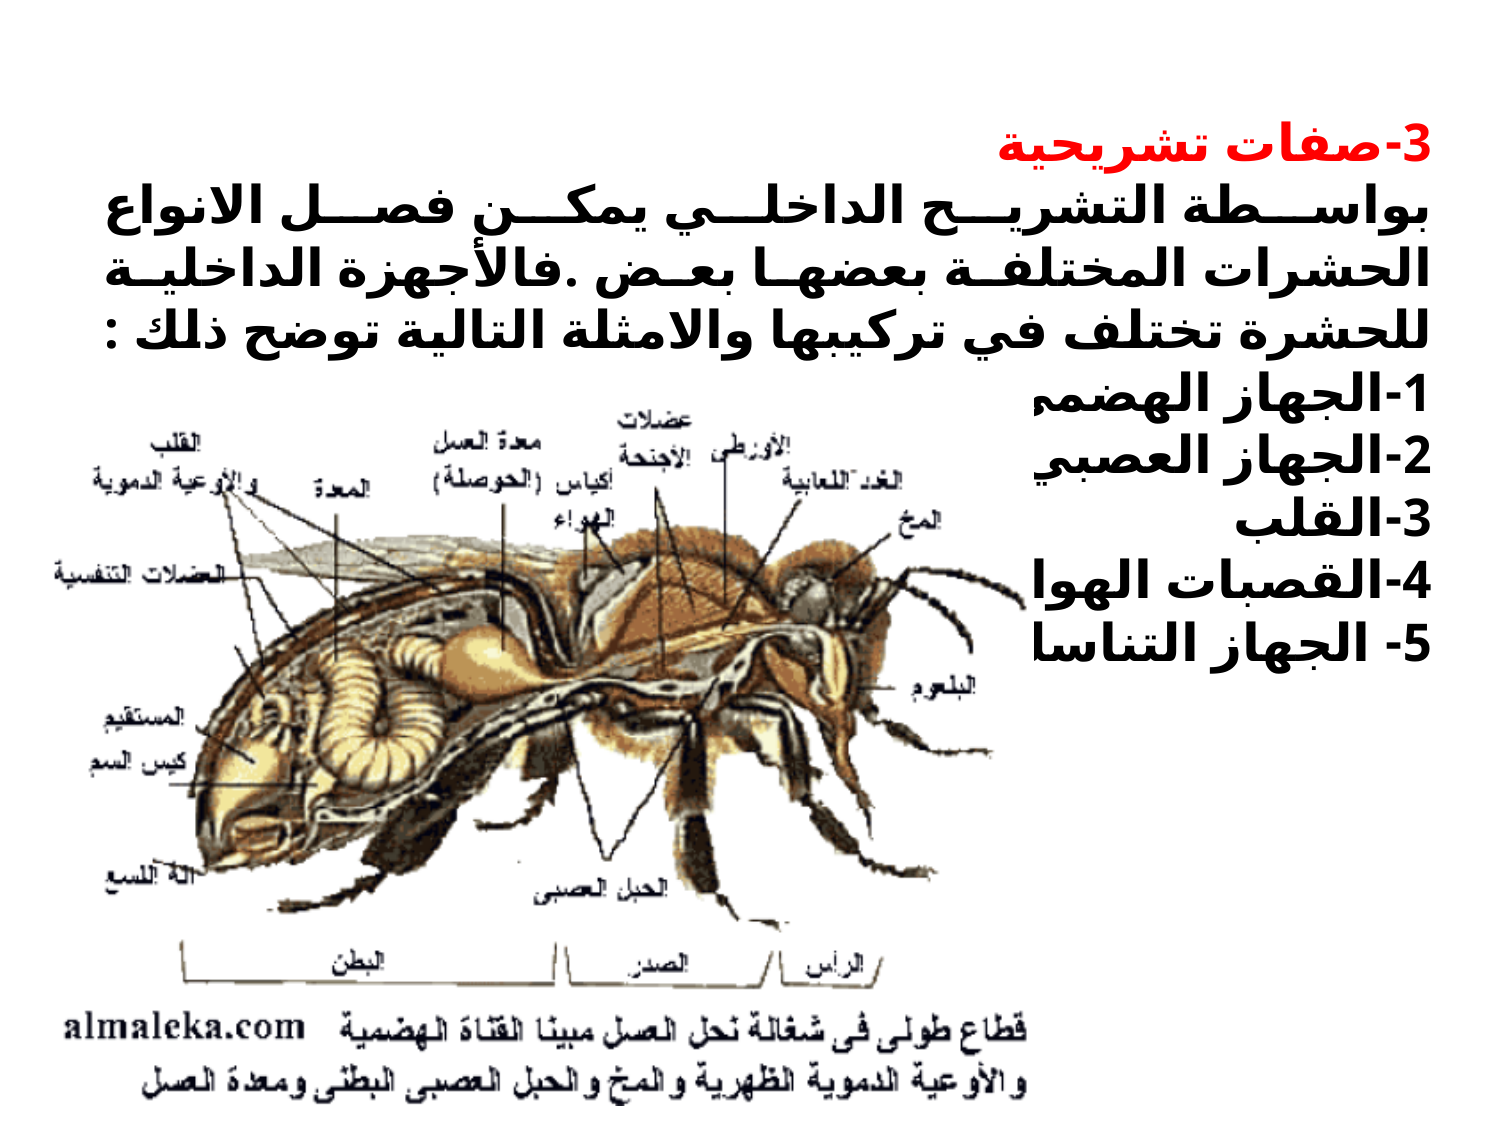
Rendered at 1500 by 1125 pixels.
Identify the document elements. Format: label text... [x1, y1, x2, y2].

picture [40, 396, 1034, 1107]
text_box 3-صفات تشريحية بواسطة التشريح الداخلي يمكن فصل الانواع الحشرات المختلفة بعضها بعض .فالأجهزة الداخلية للحشرة تختلف في تركيبها والامثلة التالية توضح ذلك : 1-الجهاز الهضمي 2-الجهاز العصبي 3-القلب 4-القصبات الهوائية 5- الجهاز التناسلي [88, 101, 1447, 897]
